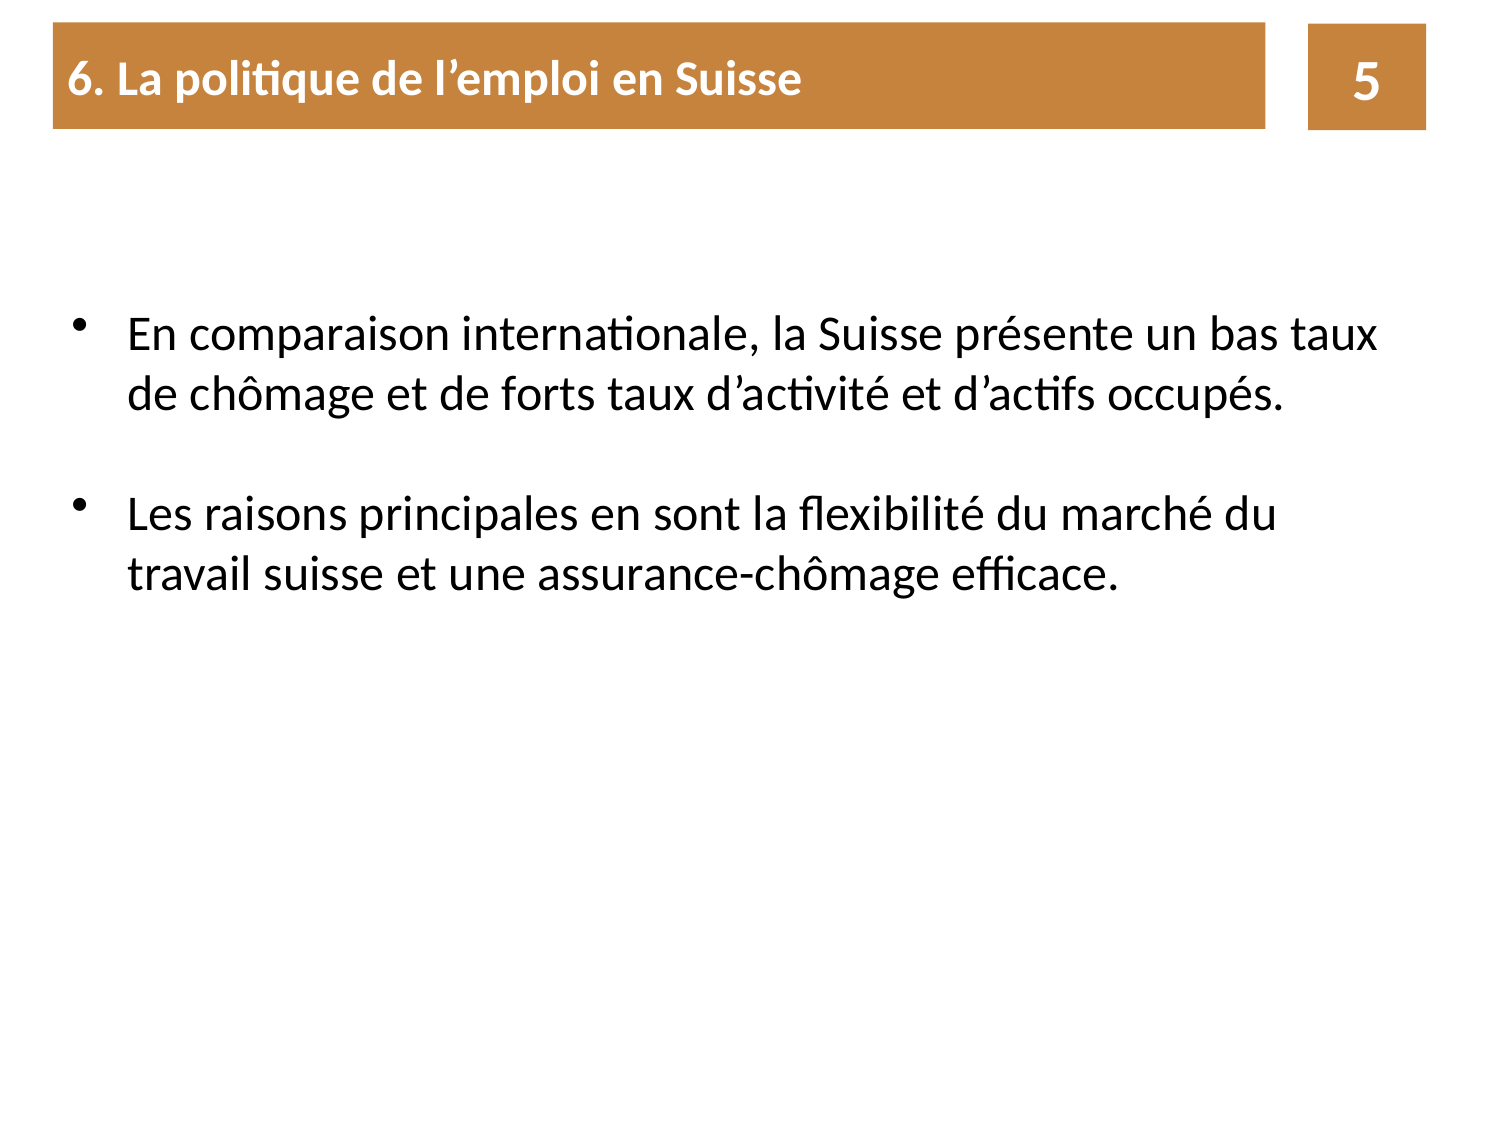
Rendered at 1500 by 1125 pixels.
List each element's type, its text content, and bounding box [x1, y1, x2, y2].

text_box En comparaison internationale, la Suisse présente un bas taux de chômage et de forts taux d’activité et d’actifs occupés. Les raisons principales en sont la flexibilité du marché du travail suisse et une assurance-chômage efficace. [56, 292, 1418, 608]
text_box 5 [1308, 23, 1427, 131]
text_box 6. La politique de l’emploi en Suisse [52, 22, 1266, 129]
